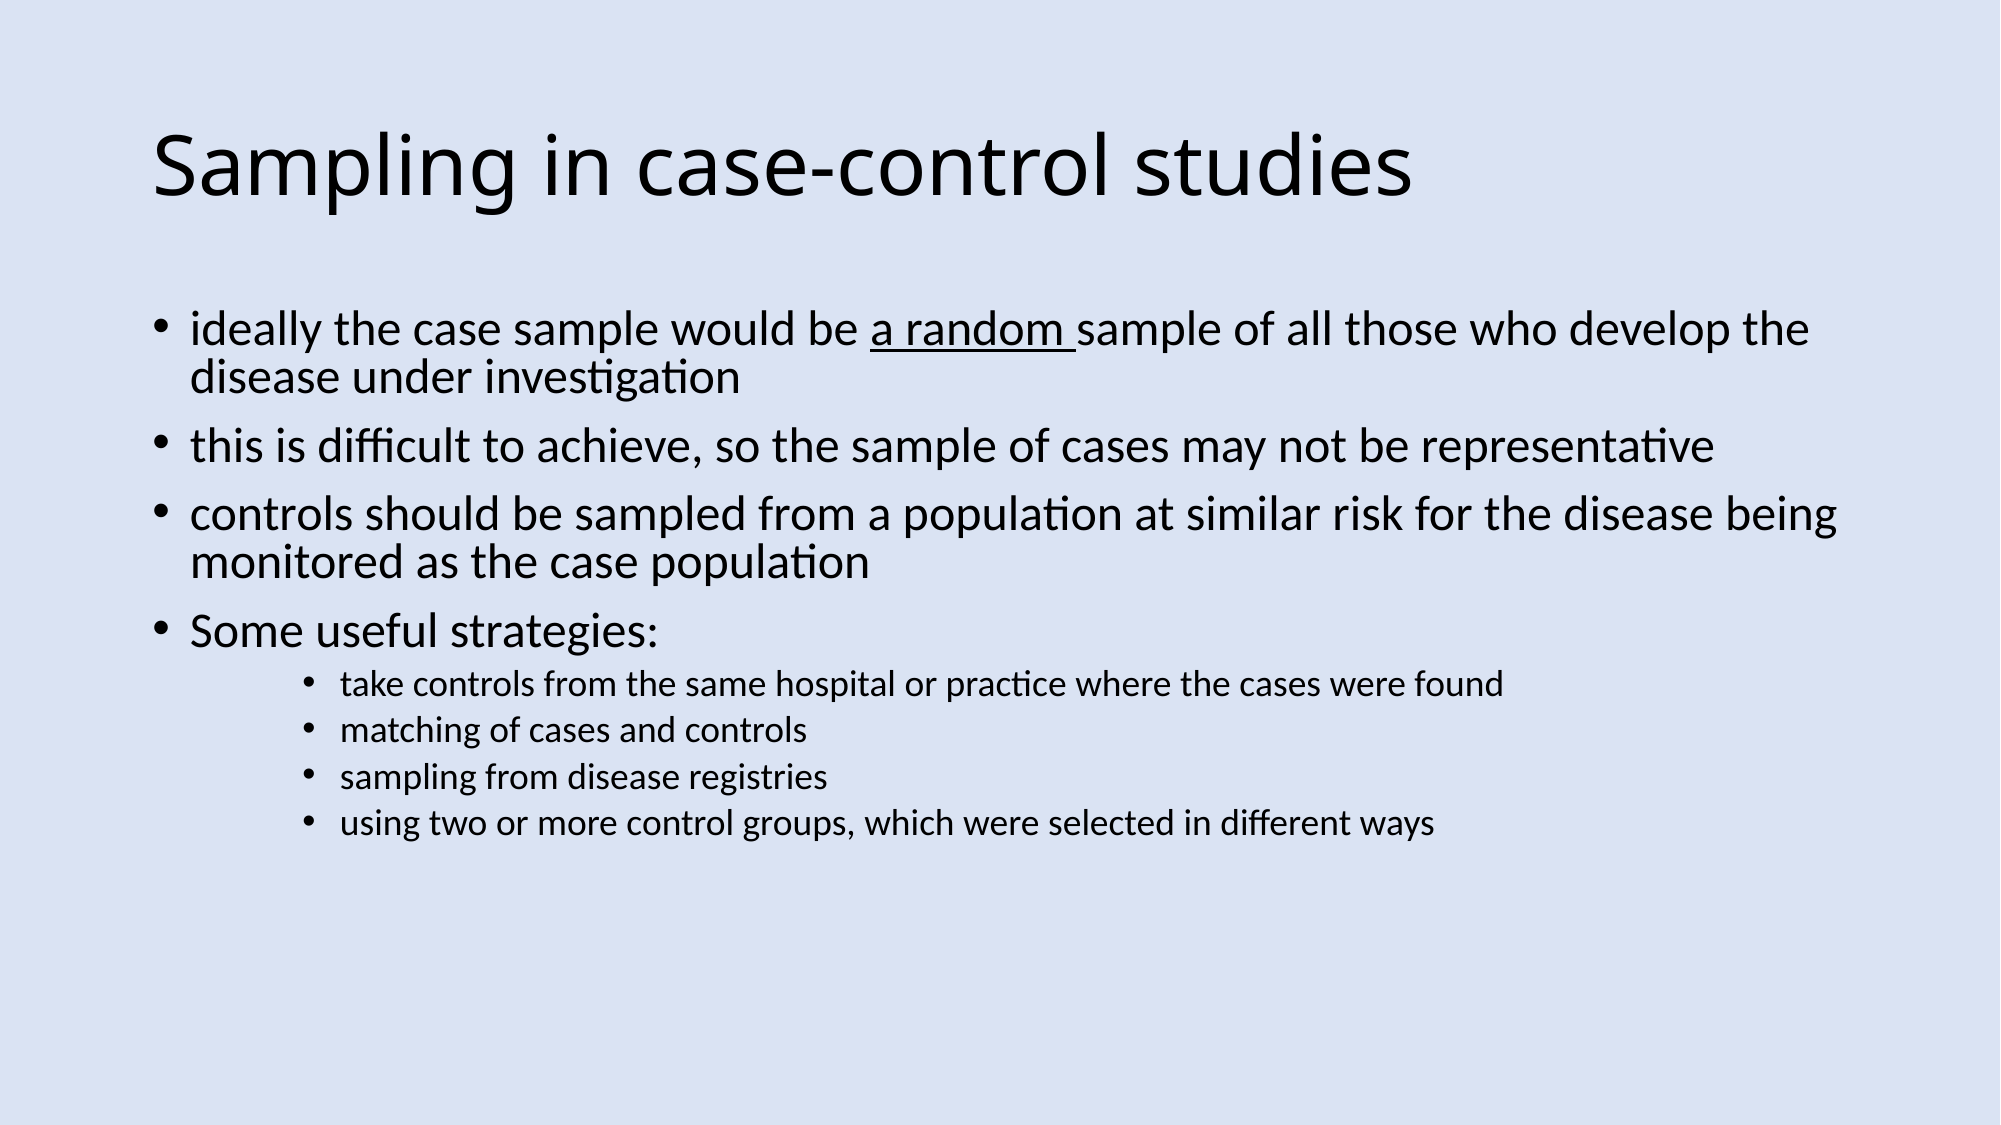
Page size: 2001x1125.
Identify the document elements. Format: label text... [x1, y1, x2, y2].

title Sampling in case-control studies [137, 59, 1863, 278]
list ideally the case sample would be a random sample of all those who develop the disease under investigation this is difficult to achieve, so the sample of cases may not be representative controls should be sampled from a population at similar risk for the disease being monitored as the case population Some useful strategies: take controls from the same hospital or practice where the cases were found matching of cases and controls sampling from disease registries using two or more control groups, which were selected in different ways [137, 299, 1863, 1014]
